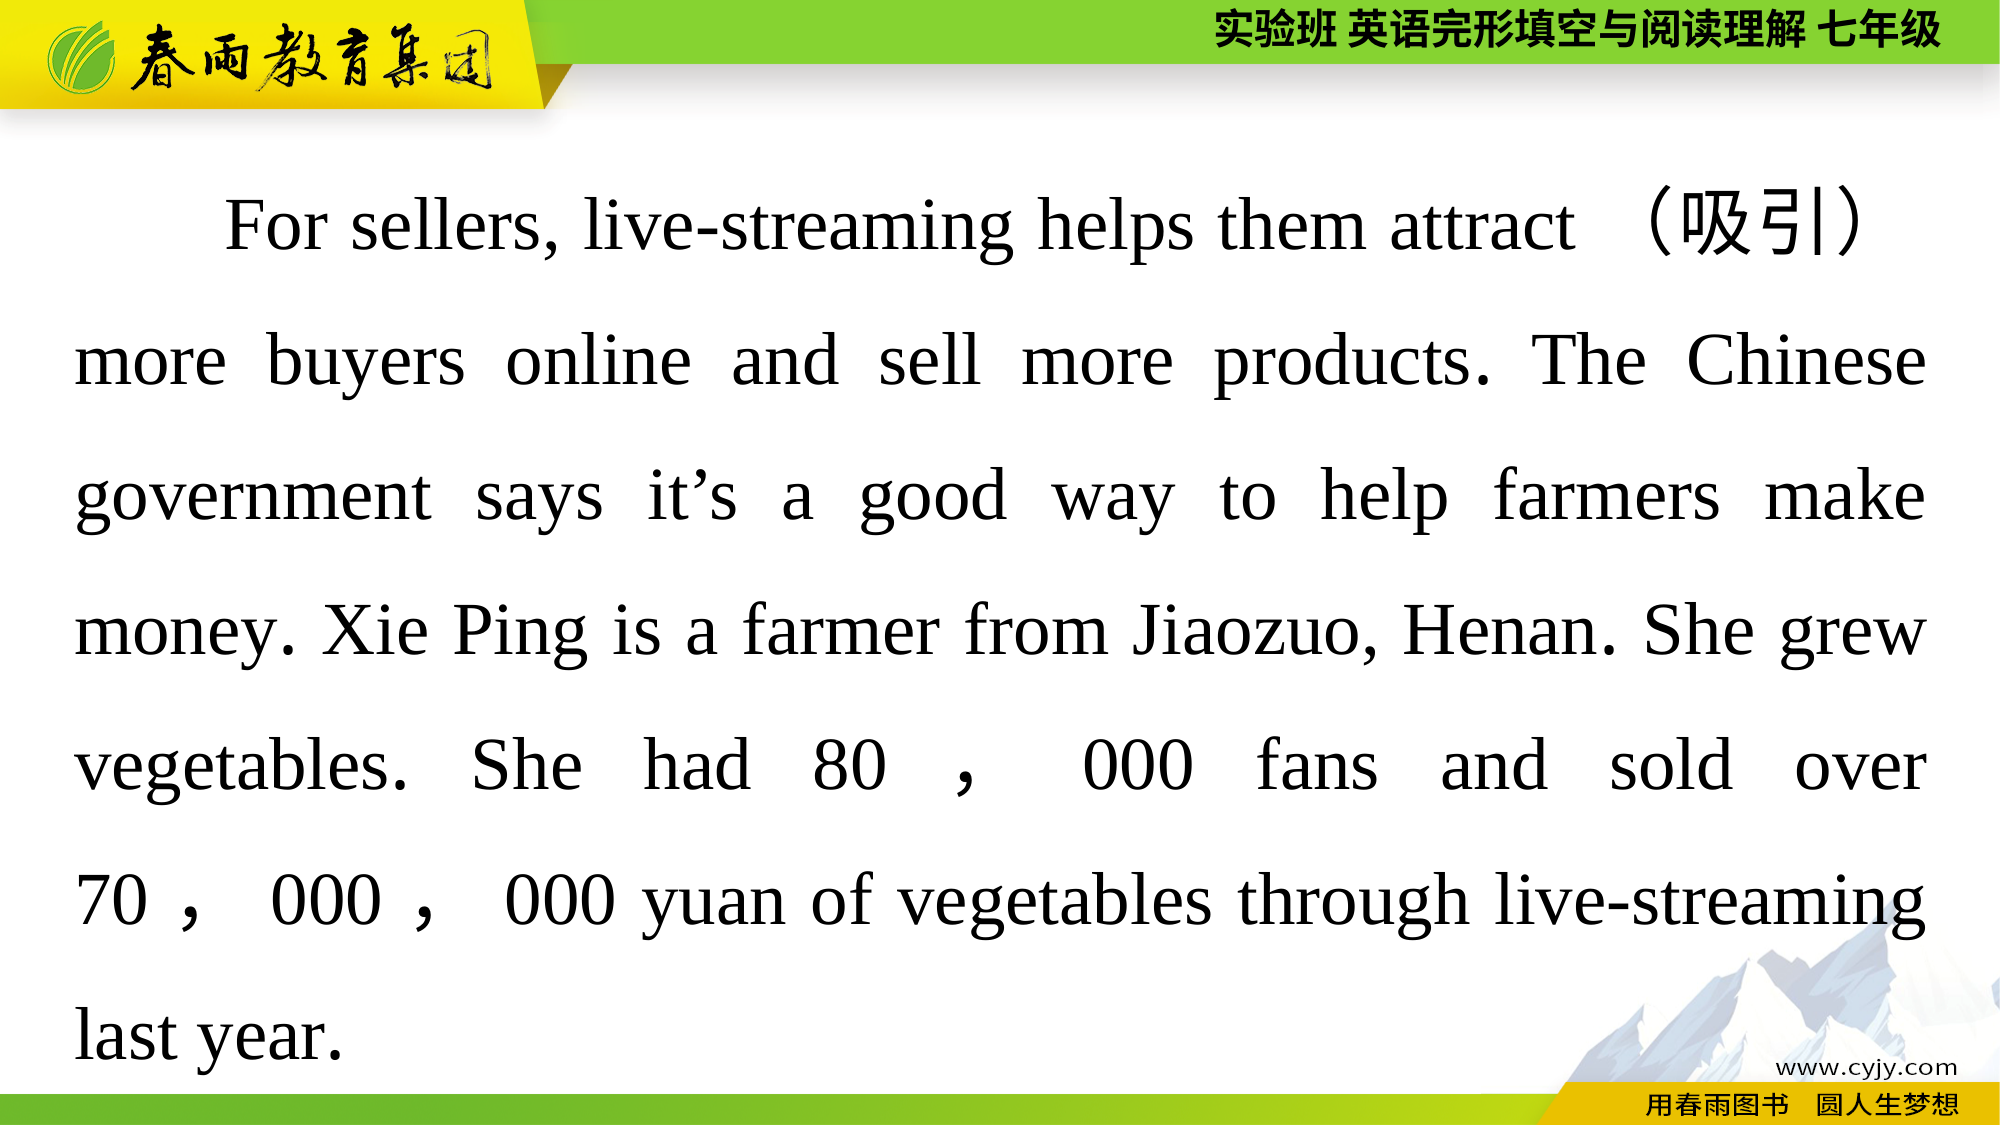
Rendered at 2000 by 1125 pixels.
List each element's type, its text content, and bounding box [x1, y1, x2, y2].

list For sellers, live-streaming helps them attract（吸引）more buyers online and sell more products. The Chinese government says it’s a good way to help farmers make money. Xie Ping is a farmer from Jiaozuo, Henan. She grew vegetables. She had 80，000 fans and sold over 70，000，000 yuan of vegetables through live-streaming last year. [59, 122, 1944, 939]
picture [0, 0, 2000, 1125]
